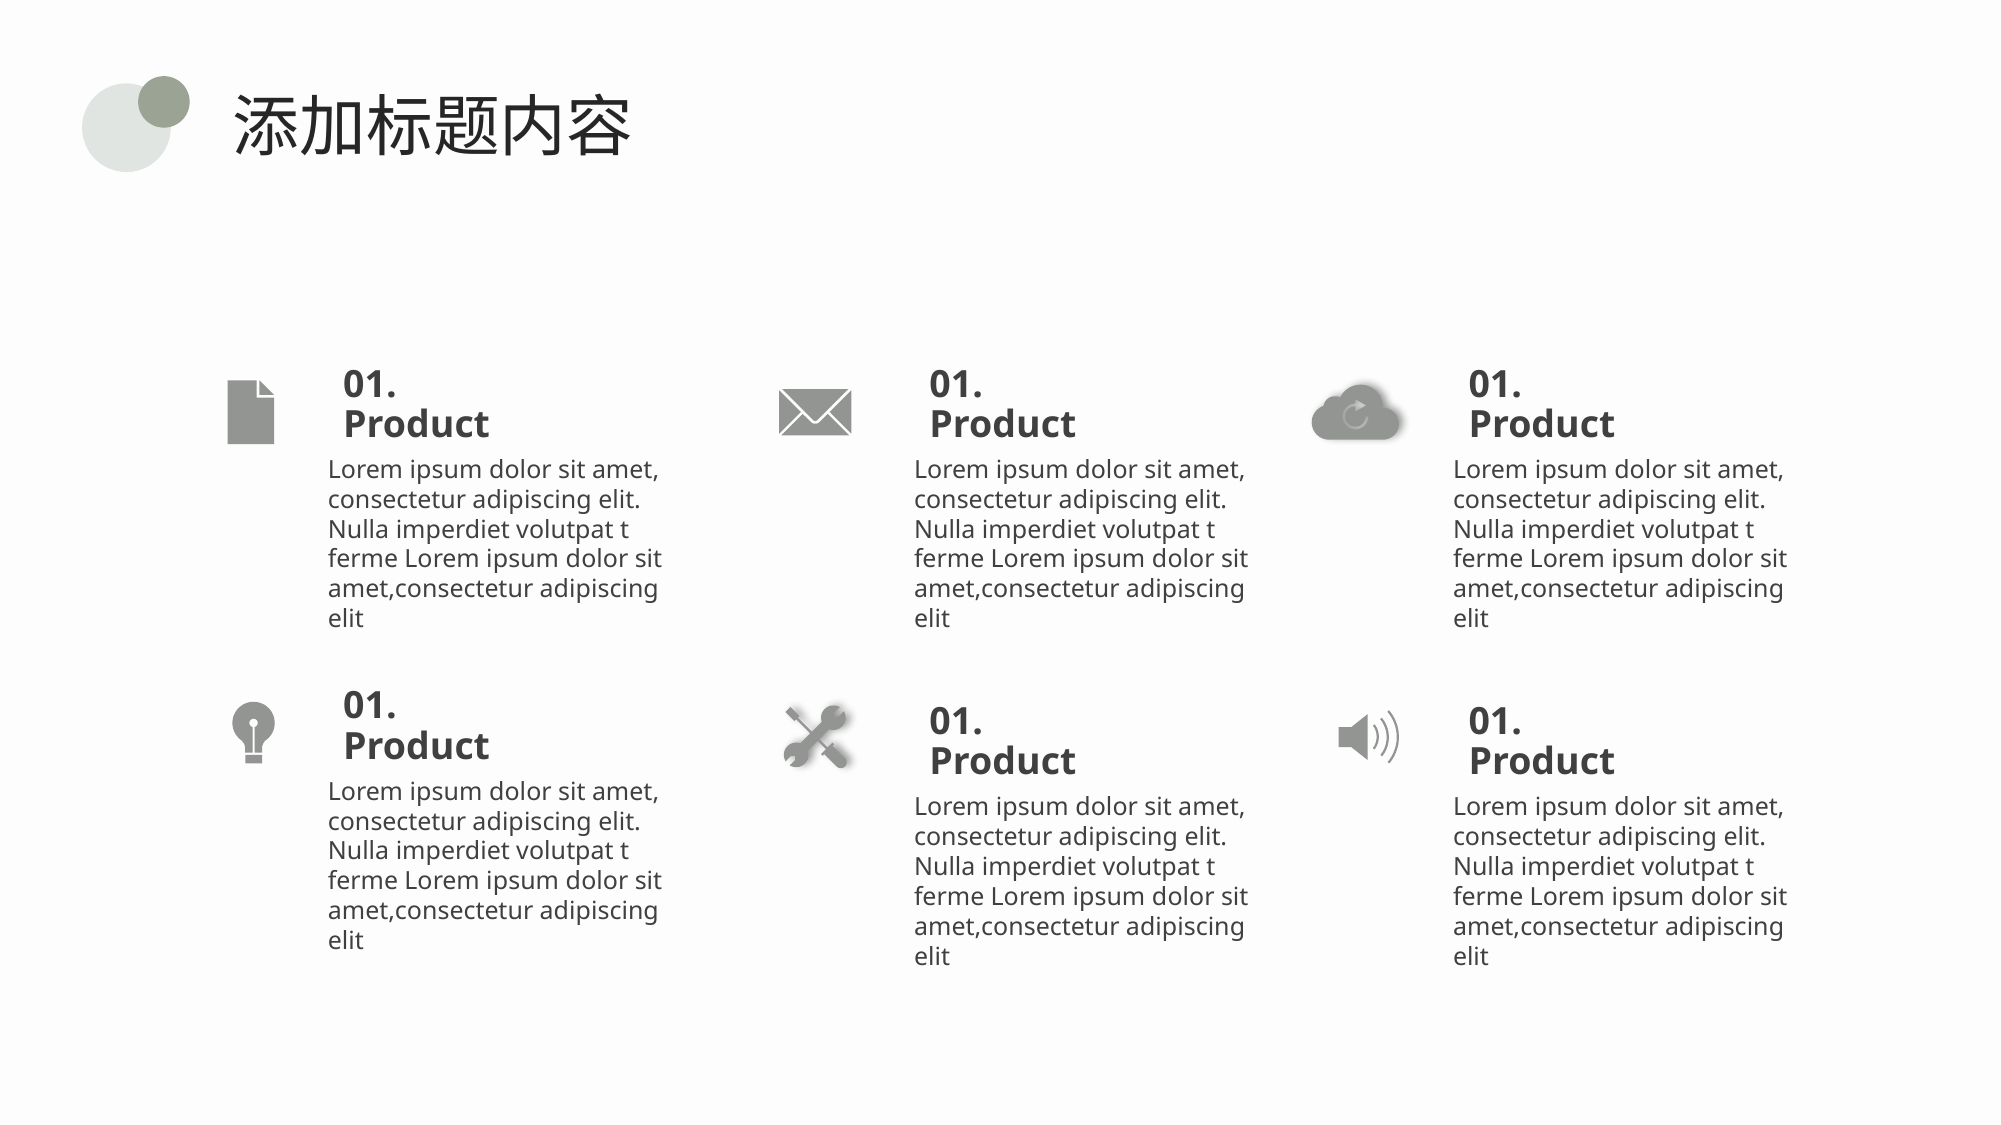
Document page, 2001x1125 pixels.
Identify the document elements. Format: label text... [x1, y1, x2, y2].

text_box 添加标题内容 [218, 76, 649, 171]
text_box Lorem ipsum dolor sit amet, consectetur adipiscing elit. Nulla imperdiet volutpat t ferme Lorem ipsum dolor sit amet,consectetur adipiscing elit [899, 782, 1267, 978]
text_box 01. Product [1438, 364, 1679, 445]
text_box 01. Product [1438, 701, 1679, 782]
text_box Lorem ipsum dolor sit amet, consectetur adipiscing elit. Nulla imperdiet volutpat t ferme Lorem ipsum dolor sit amet,consectetur adipiscing elit [1438, 782, 1806, 978]
text_box 01. Product [313, 686, 553, 767]
text_box 01. Product [899, 701, 1140, 782]
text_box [227, 380, 275, 445]
text_box [1311, 384, 1399, 440]
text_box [81, 76, 190, 172]
text_box 01. Product [313, 364, 553, 445]
text_box 01. Product [899, 364, 1140, 445]
text_box Lorem ipsum dolor sit amet, consectetur adipiscing elit. Nulla imperdiet volutpat t ferme Lorem ipsum dolor sit amet,consectetur adipiscing elit [313, 445, 680, 641]
text_box Lorem ipsum dolor sit amet, consectetur adipiscing elit. Nulla imperdiet volutpat t ferme Lorem ipsum dolor sit amet,consectetur adipiscing elit [313, 767, 680, 962]
text_box Lorem ipsum dolor sit amet, consectetur adipiscing elit. Nulla imperdiet volutpat t ferme Lorem ipsum dolor sit amet,consectetur adipiscing elit [1438, 445, 1806, 641]
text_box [1338, 710, 1399, 764]
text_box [779, 389, 852, 436]
text_box Lorem ipsum dolor sit amet, consectetur adipiscing elit. Nulla imperdiet volutpat t ferme Lorem ipsum dolor sit amet,consectetur adipiscing elit [899, 445, 1267, 641]
text_box [783, 705, 847, 769]
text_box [232, 701, 275, 764]
